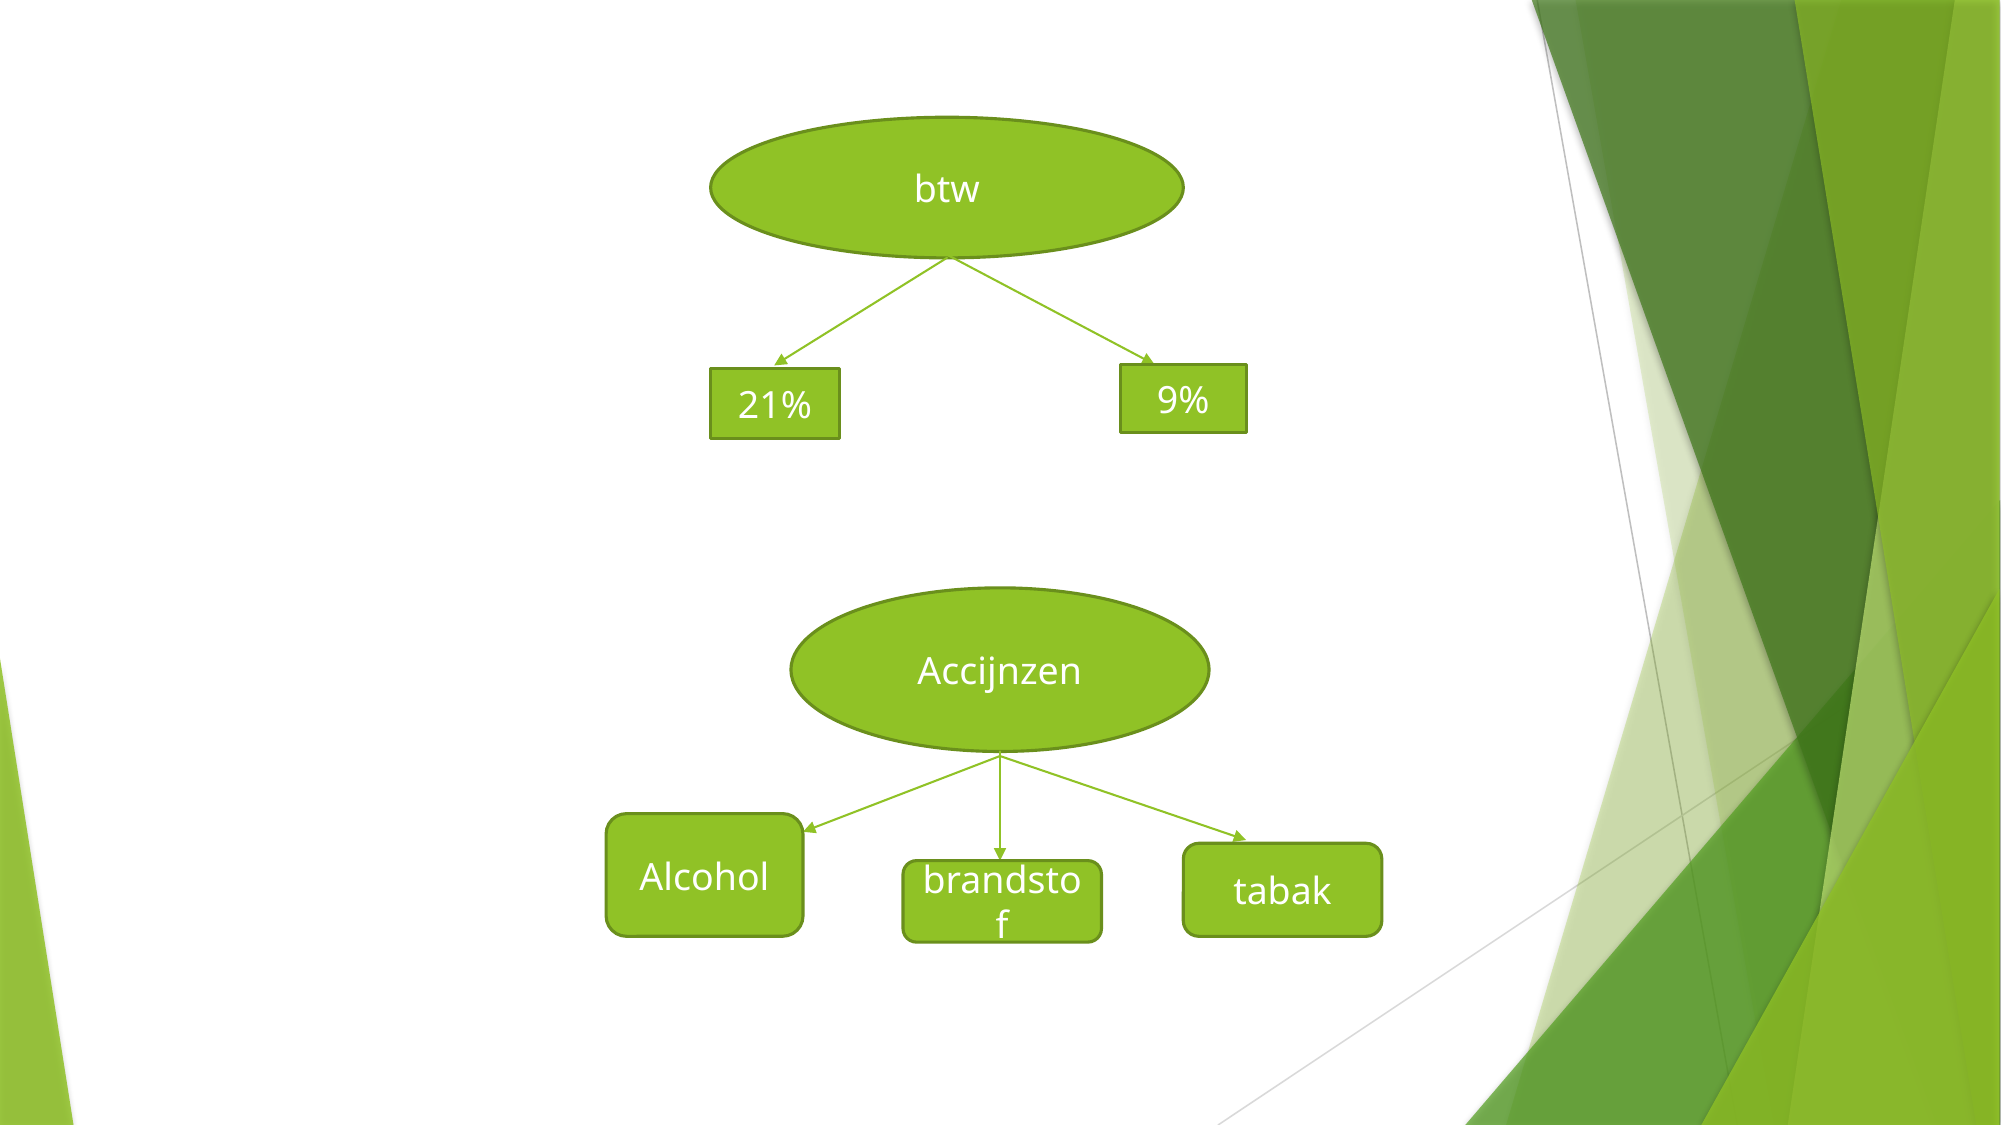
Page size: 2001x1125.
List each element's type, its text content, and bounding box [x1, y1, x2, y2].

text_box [999, 755, 1247, 841]
text_box brandstof [901, 859, 1104, 944]
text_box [946, 254, 1156, 365]
text_box tabak [1181, 841, 1384, 938]
text_box Accijnzen [789, 586, 1211, 754]
text_box Alcohol [604, 812, 805, 938]
text_box 21% [709, 367, 841, 440]
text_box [773, 257, 942, 366]
text_box 9% [1119, 363, 1248, 434]
text_box btw [709, 115, 1185, 256]
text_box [802, 755, 995, 833]
